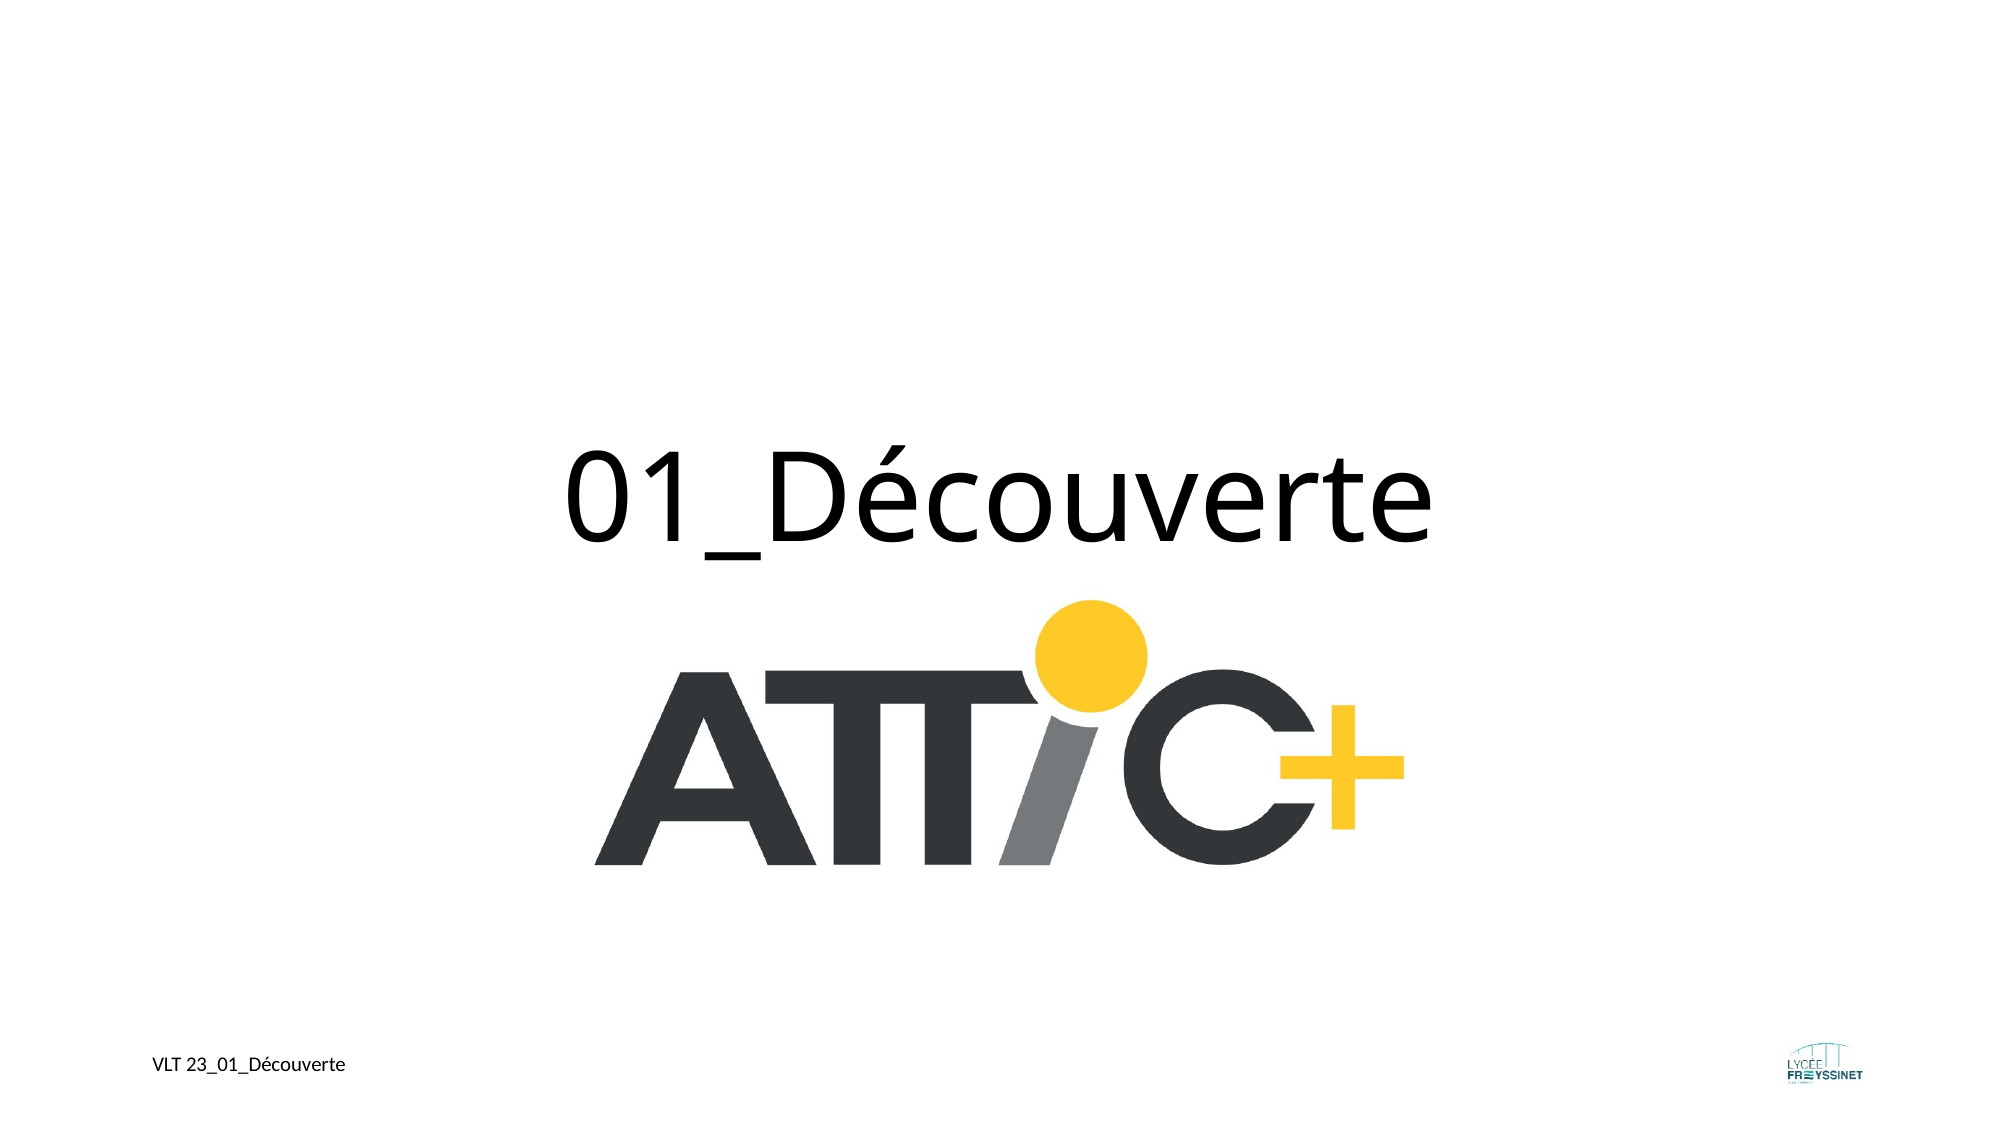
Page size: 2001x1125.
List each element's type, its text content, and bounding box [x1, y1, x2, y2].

picture [584, 591, 1416, 887]
picture [1787, 1042, 1863, 1084]
title 01_Découverte [249, 184, 1750, 576]
